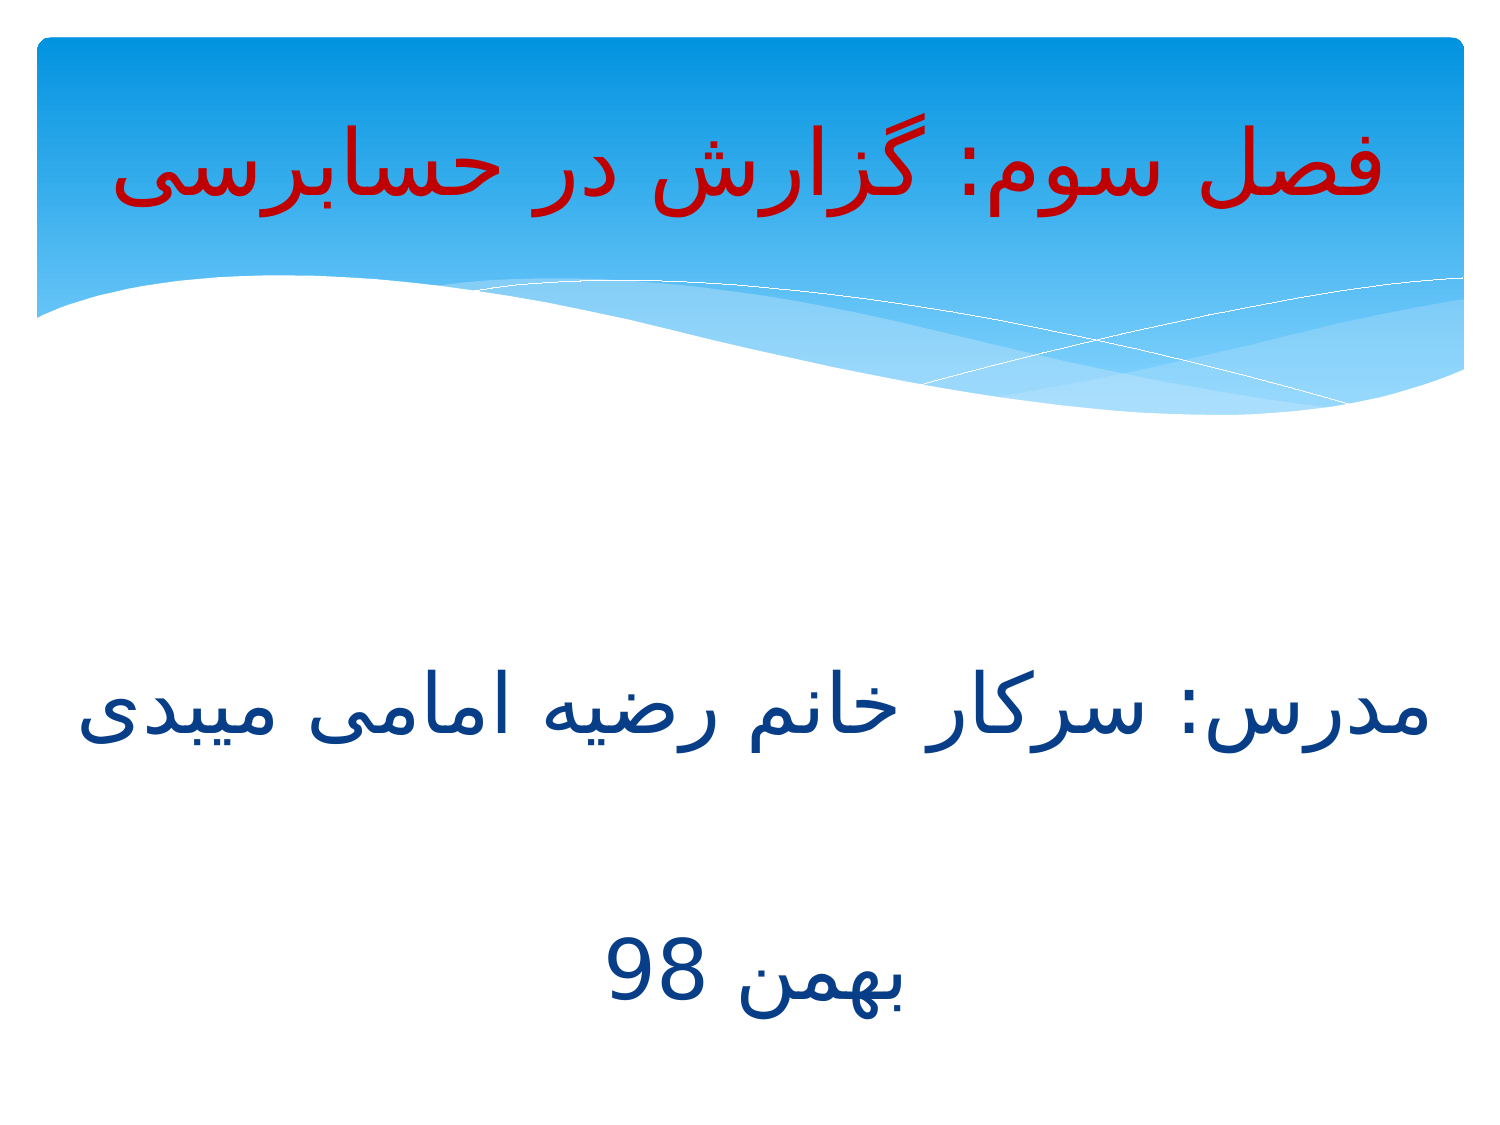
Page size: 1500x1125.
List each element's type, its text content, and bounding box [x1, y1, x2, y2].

title فصل سوم: گزارش در حسابرسی [75, 55, 1425, 261]
list مدرس: سرکار خانم رضیه امامی میبدی بهمن 98 [53, 492, 1459, 1059]
